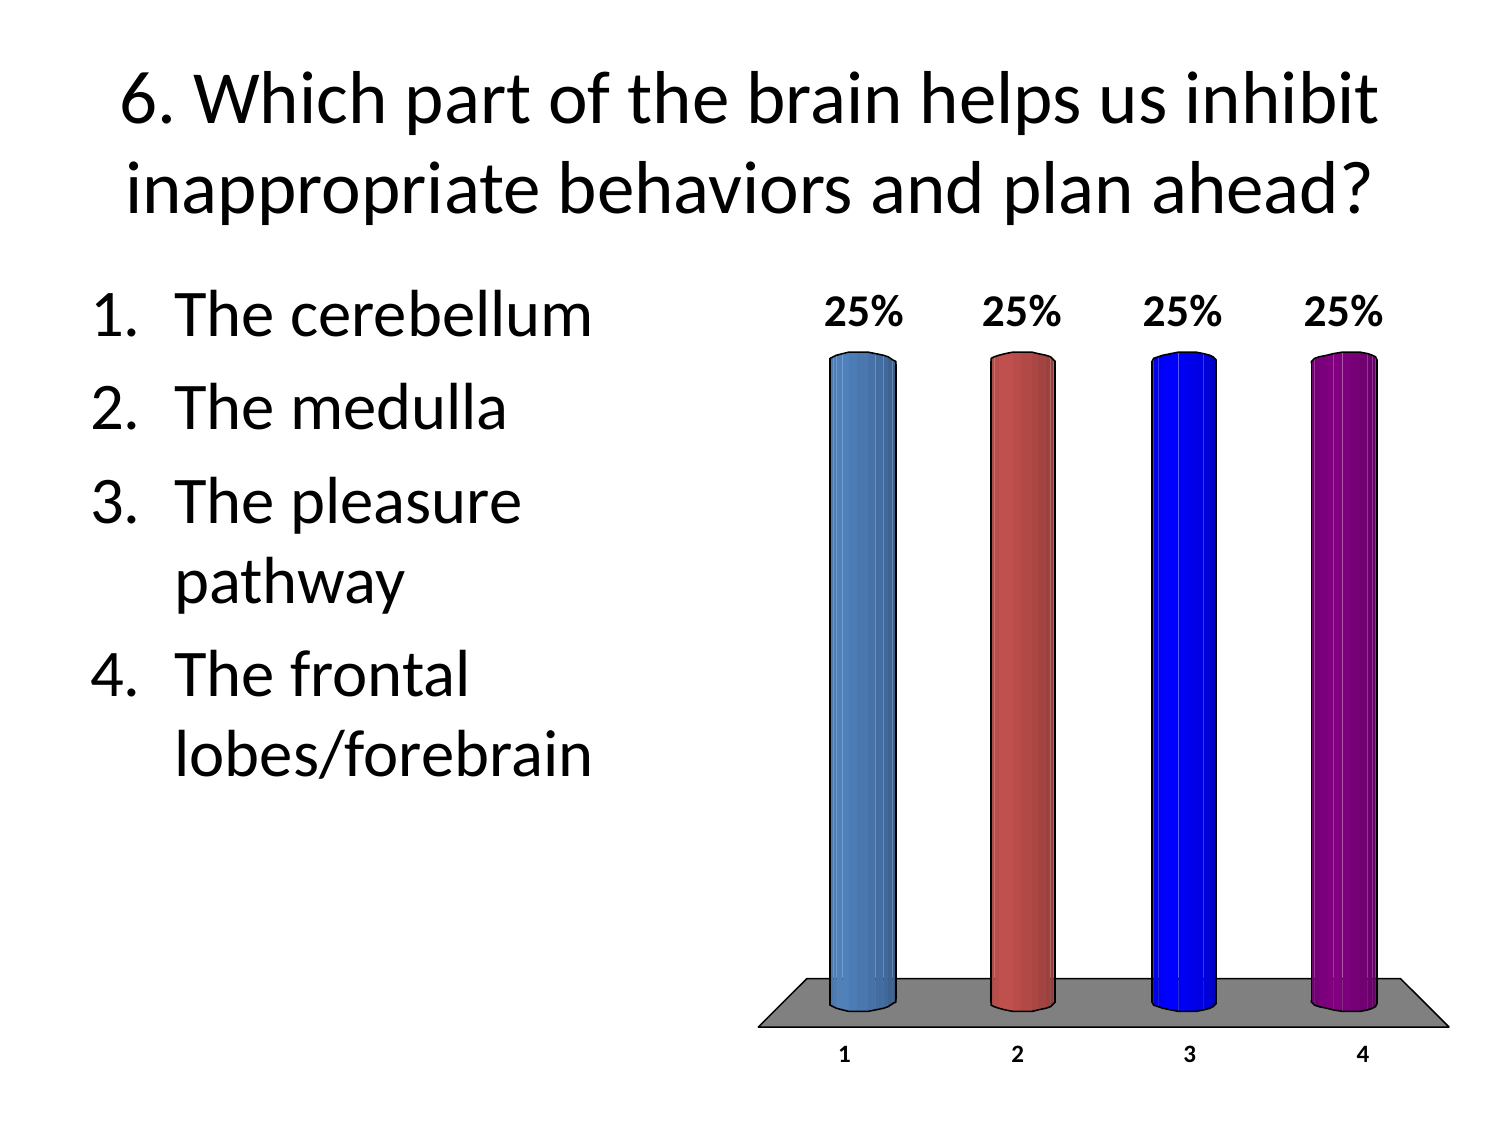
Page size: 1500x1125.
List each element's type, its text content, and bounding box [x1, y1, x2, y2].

list The cerebellum The medulla The pleasure pathway The frontal lobes/forebrain [75, 262, 750, 1005]
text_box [739, 270, 1490, 1115]
title 6. Which part of the brain helps us inhibit inappropriate behaviors and plan ahead? [75, 45, 1425, 233]
